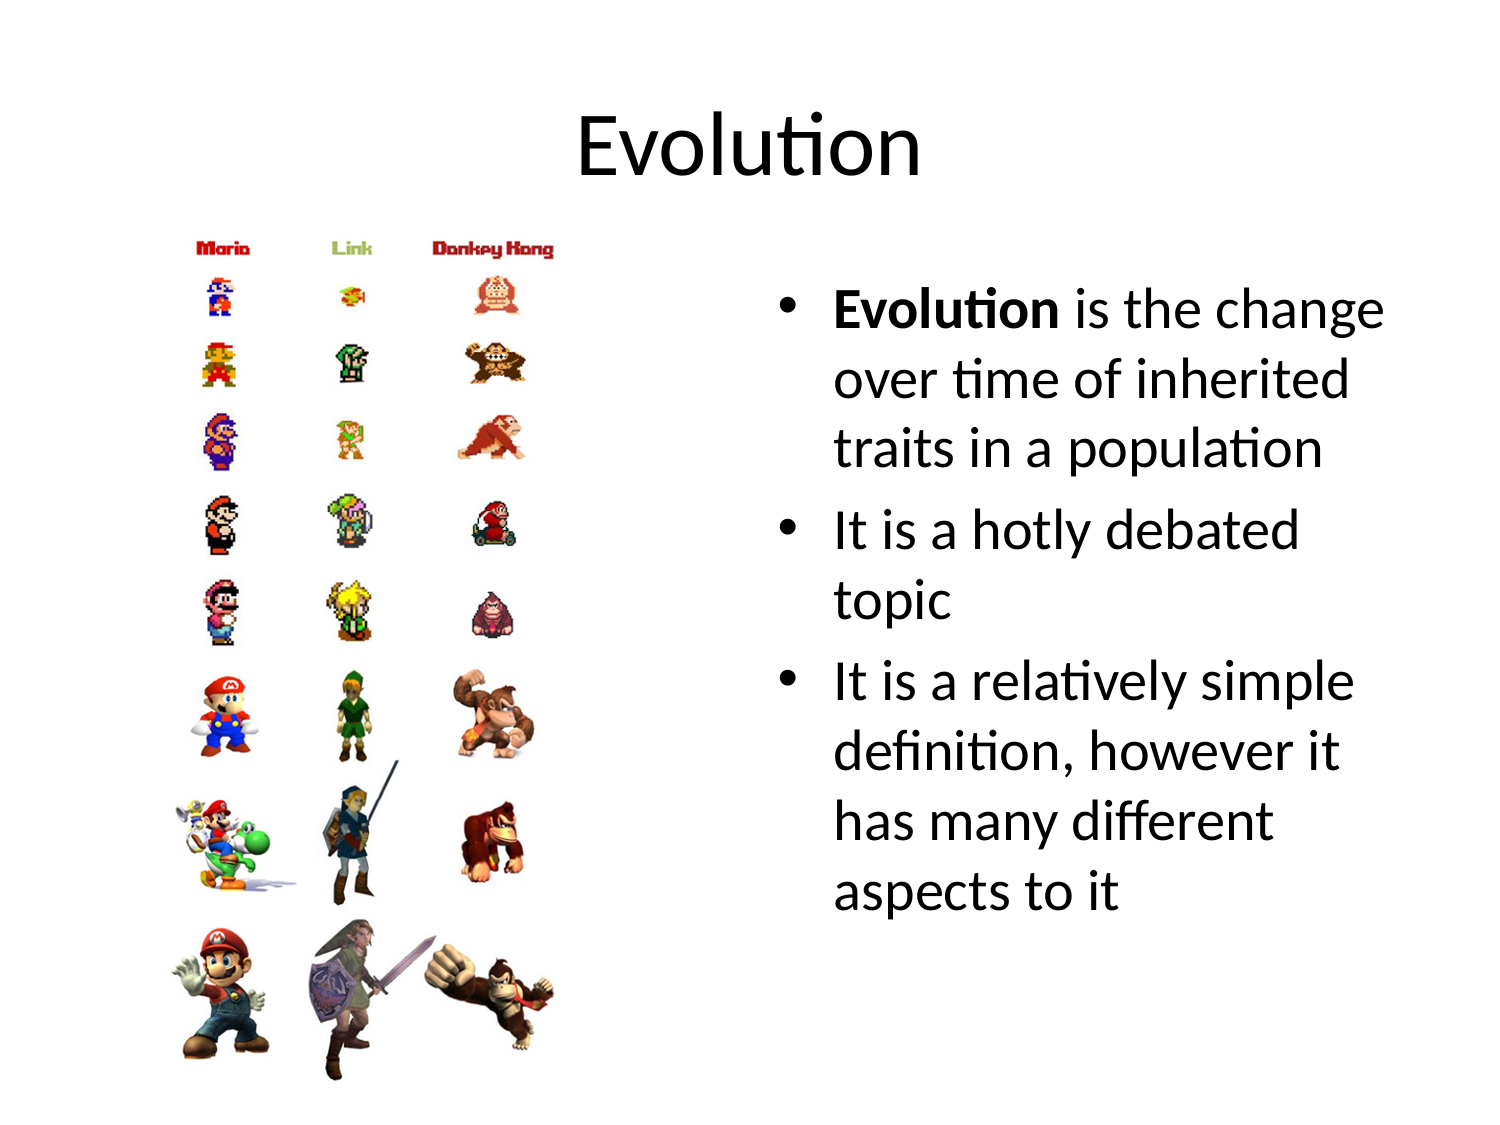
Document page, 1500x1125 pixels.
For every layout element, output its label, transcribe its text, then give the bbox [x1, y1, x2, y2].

list Evolution is the change over time of inherited traits in a population It is a hotly debated topic It is a relatively simple definition, however it has many different aspects to it [762, 262, 1425, 1005]
title Evolution [75, 45, 1425, 233]
picture [149, 224, 588, 1088]
